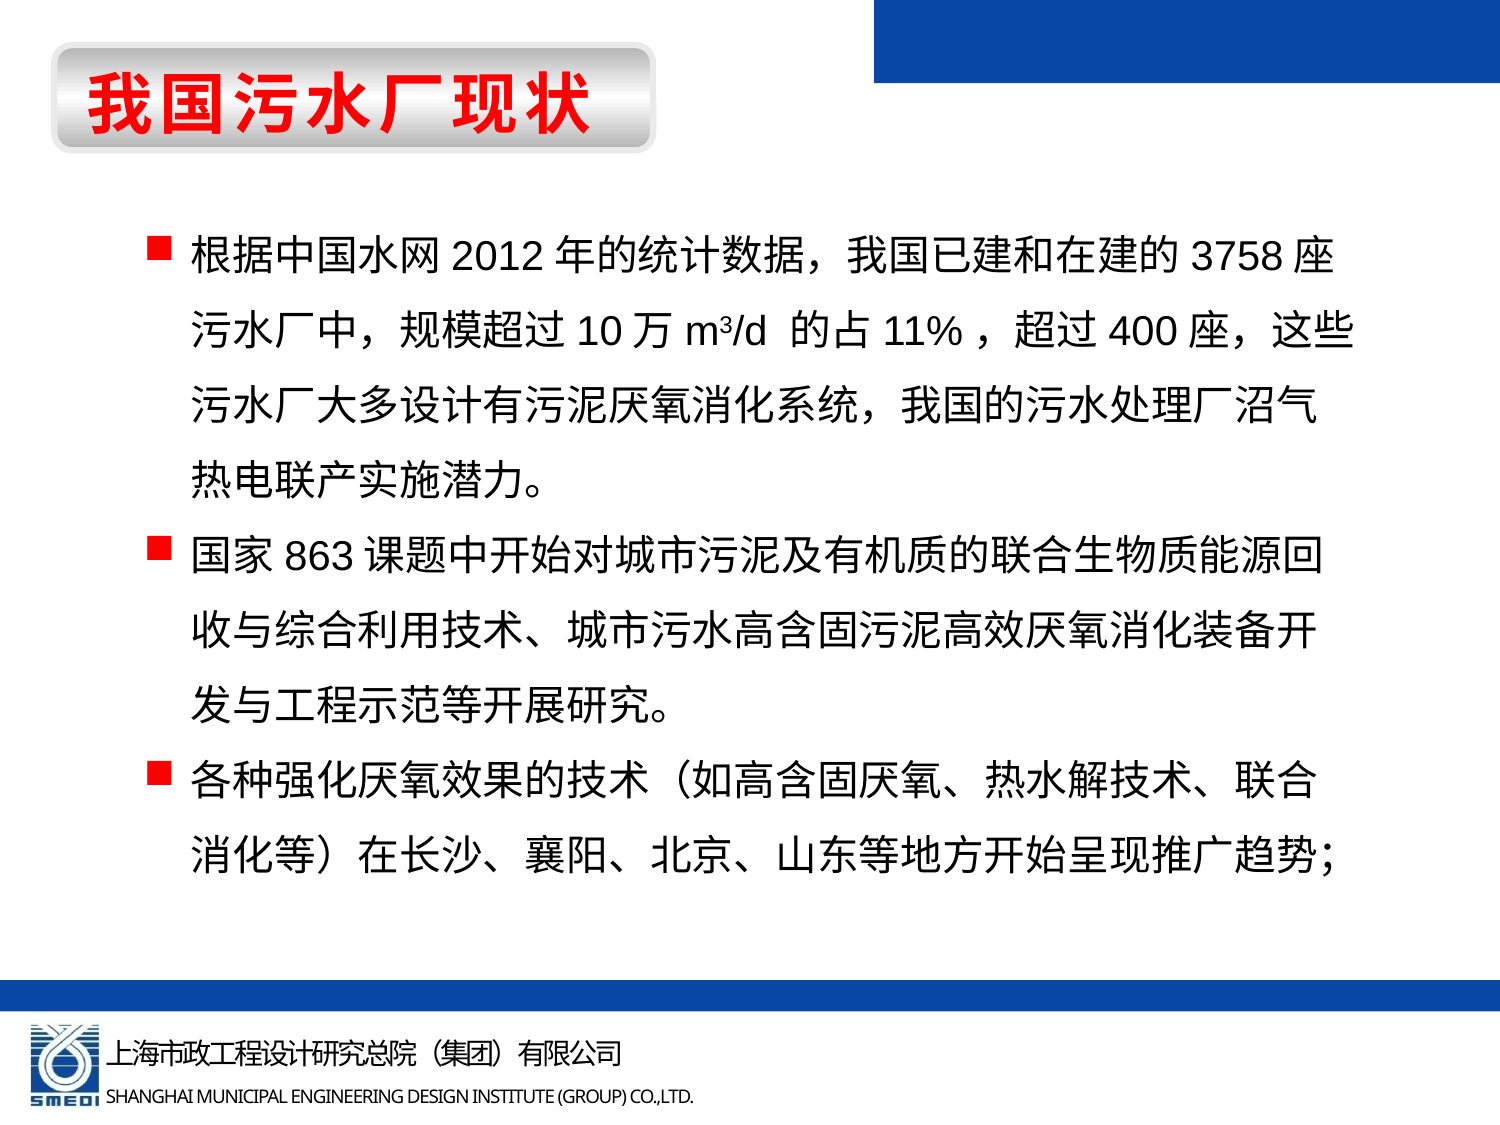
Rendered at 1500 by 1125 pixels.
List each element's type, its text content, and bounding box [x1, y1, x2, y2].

text_box [54, 45, 654, 151]
text_box 我国污水厂现状 [72, 54, 636, 149]
text_box 根据中国水网2012年的统计数据，我国已建和在建的3758座污水厂中，规模超过10万m3/d 的占11%，超过400座，这些污水厂大多设计有污泥厌氧消化系统，我国的污水处理厂沼气热电联产实施潜力。 国家863课题中开始对城市污泥及有机质的联合生物质能源回收与综合利用技术、城市污水高含固污泥高效厌氧消化装备开发与工程示范等开展研究。 各种强化厌氧效果的技术（如高含固厌氧、热水解技术、联合消化等）在长沙、襄阳、北京、山东等地方开始呈现推广趋势； [129, 196, 1373, 1037]
picture [30, 1023, 100, 1108]
